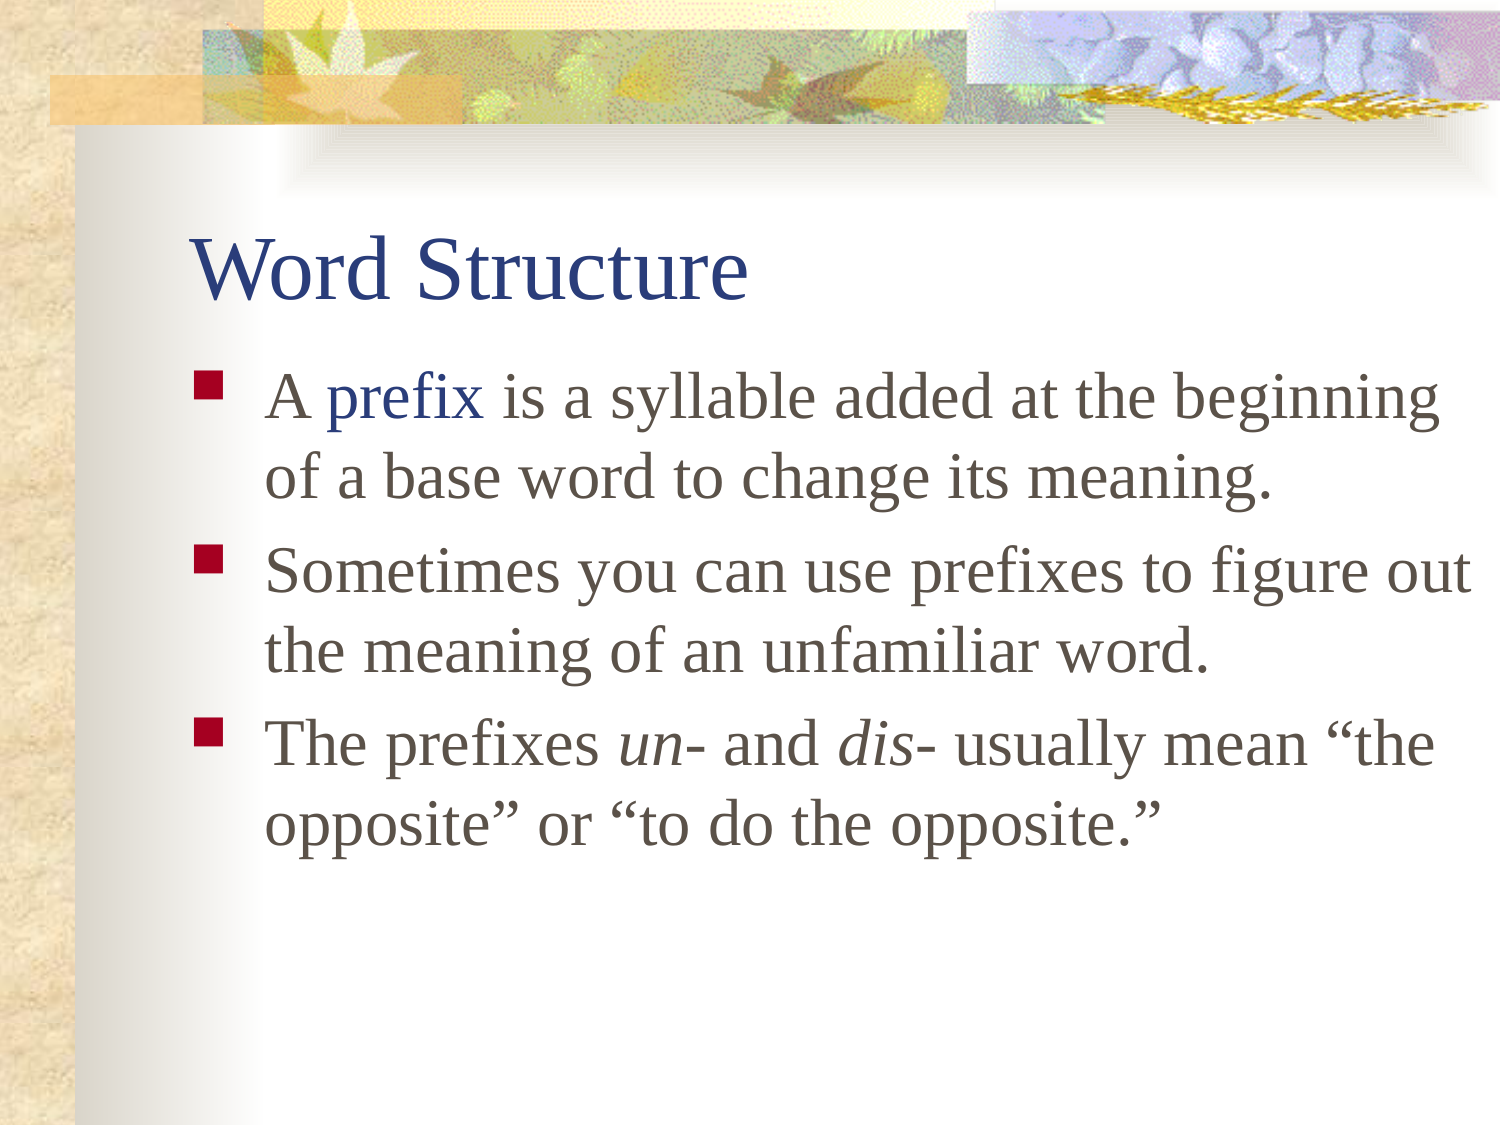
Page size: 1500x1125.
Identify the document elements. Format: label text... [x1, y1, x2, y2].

list A prefix is a syllable added at the beginning of a base word to change its meaning. Sometimes you can use prefixes to figure out the meaning of an unfamiliar word. The prefixes un- and dis- usually mean “the opposite” or “to do the opposite.” [174, 344, 1500, 1125]
title Word Structure [174, 137, 1451, 326]
picture [0, 0, 1500, 1125]
